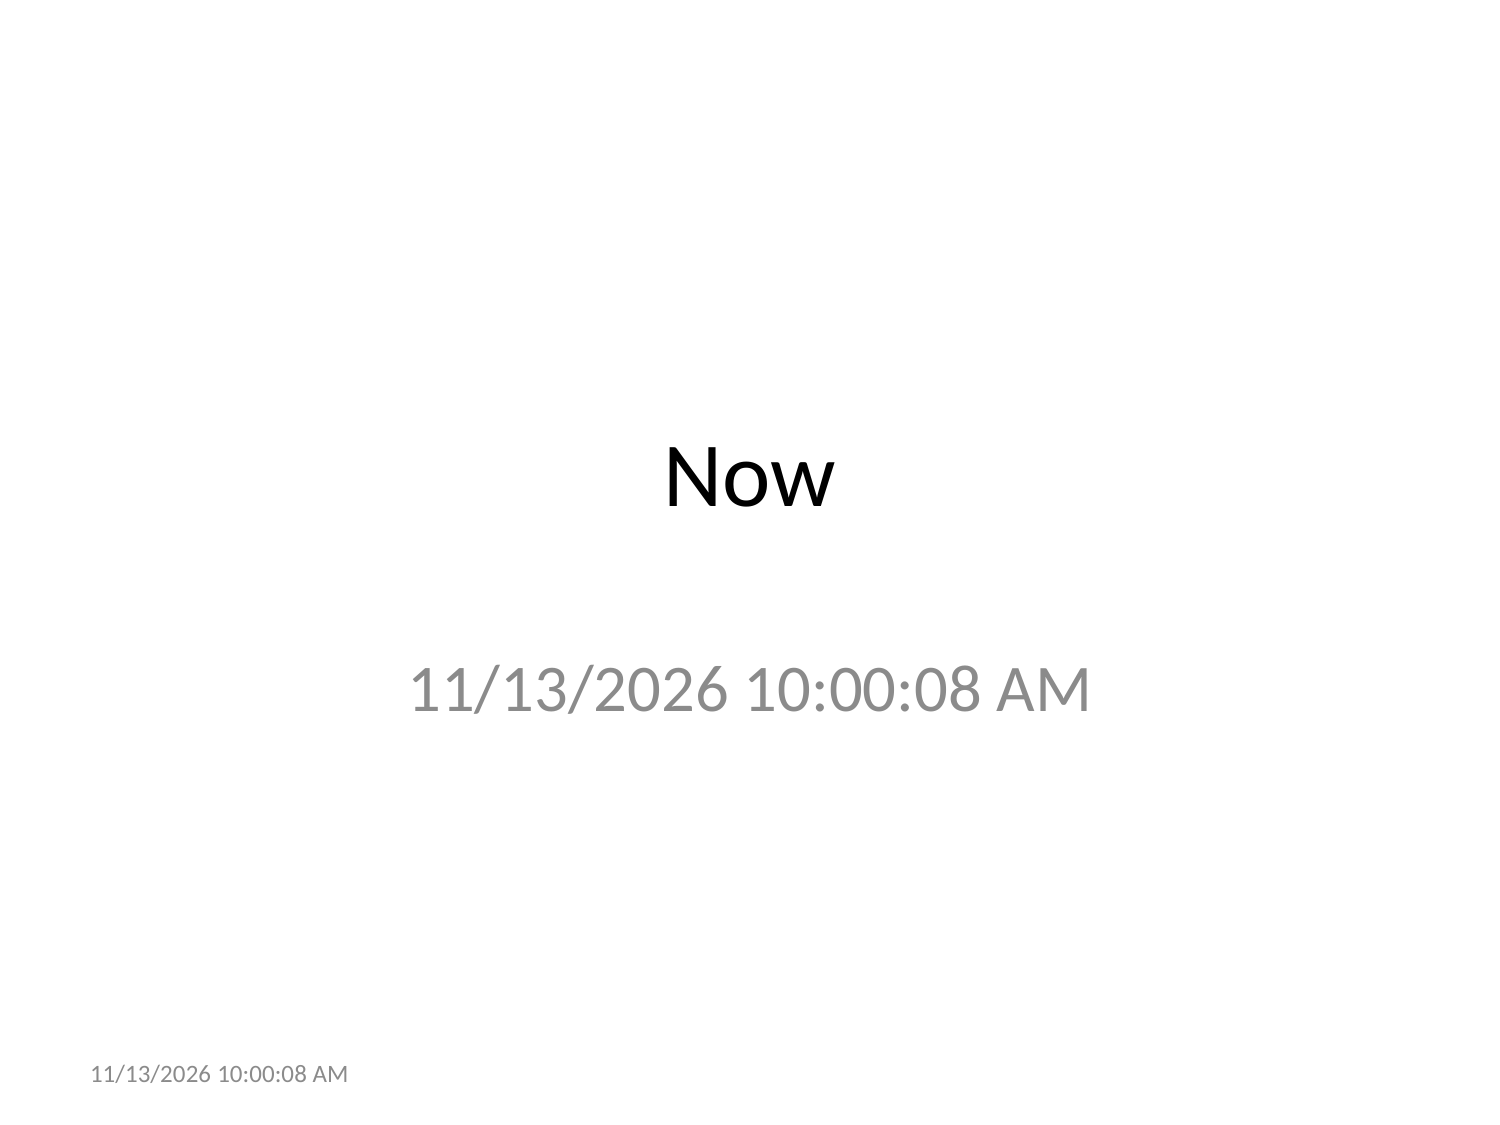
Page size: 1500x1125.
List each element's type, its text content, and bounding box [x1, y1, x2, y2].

subtitle 2011-12-19 10:20:04 AM [225, 637, 1275, 925]
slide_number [75, 1042, 425, 1103]
title Now [112, 349, 1388, 591]
